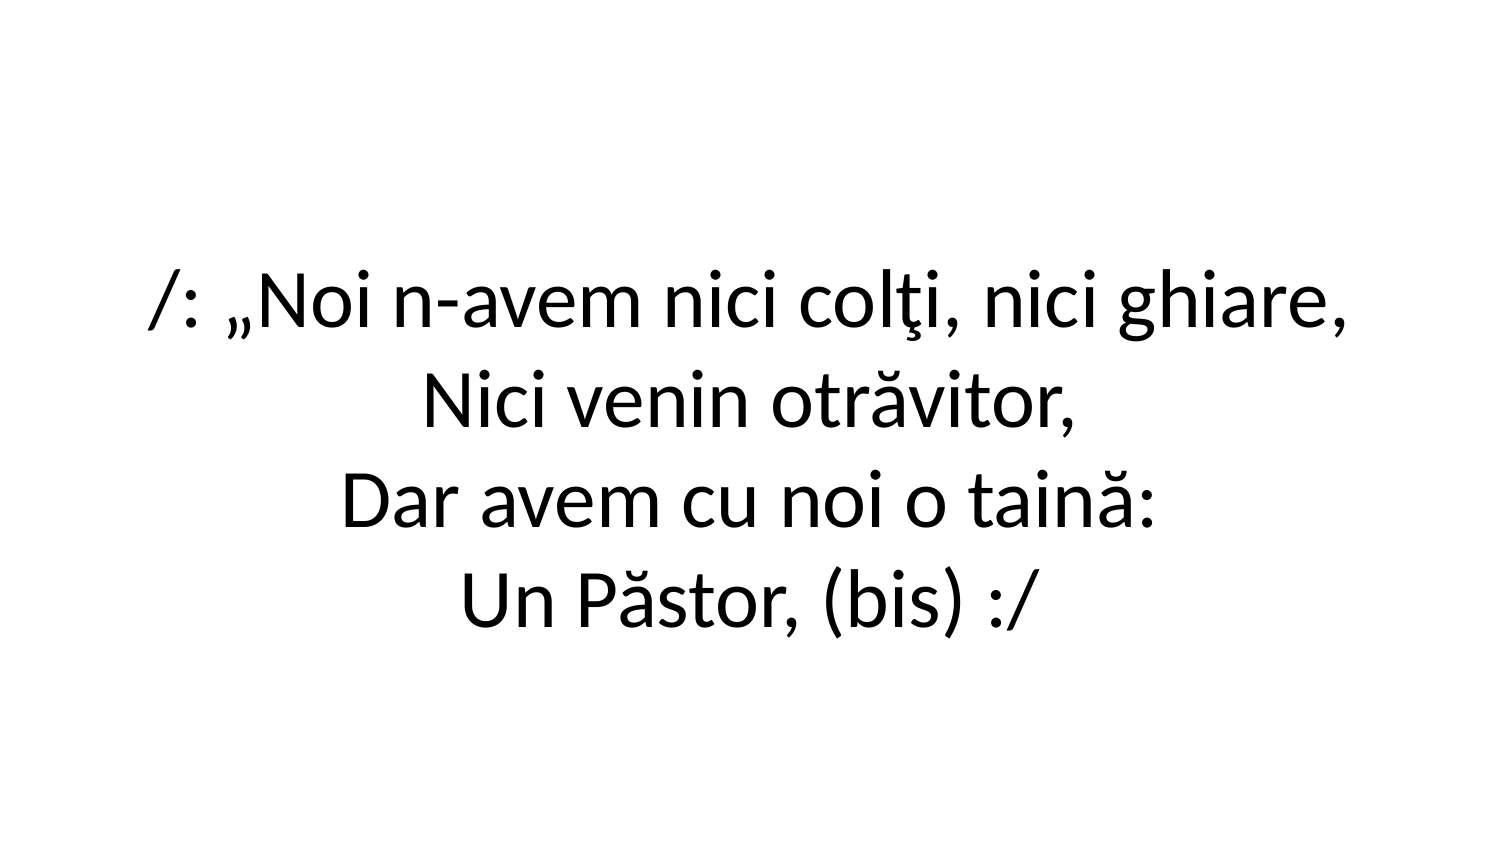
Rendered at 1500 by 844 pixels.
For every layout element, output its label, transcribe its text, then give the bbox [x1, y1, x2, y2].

text_box /: „Noi n-avem nici colţi, nici ghiare, Nici venin otrăvitor, Dar avem cu noi o taină: Un Păstor, (bis) :/ [133, 192, 1366, 652]
